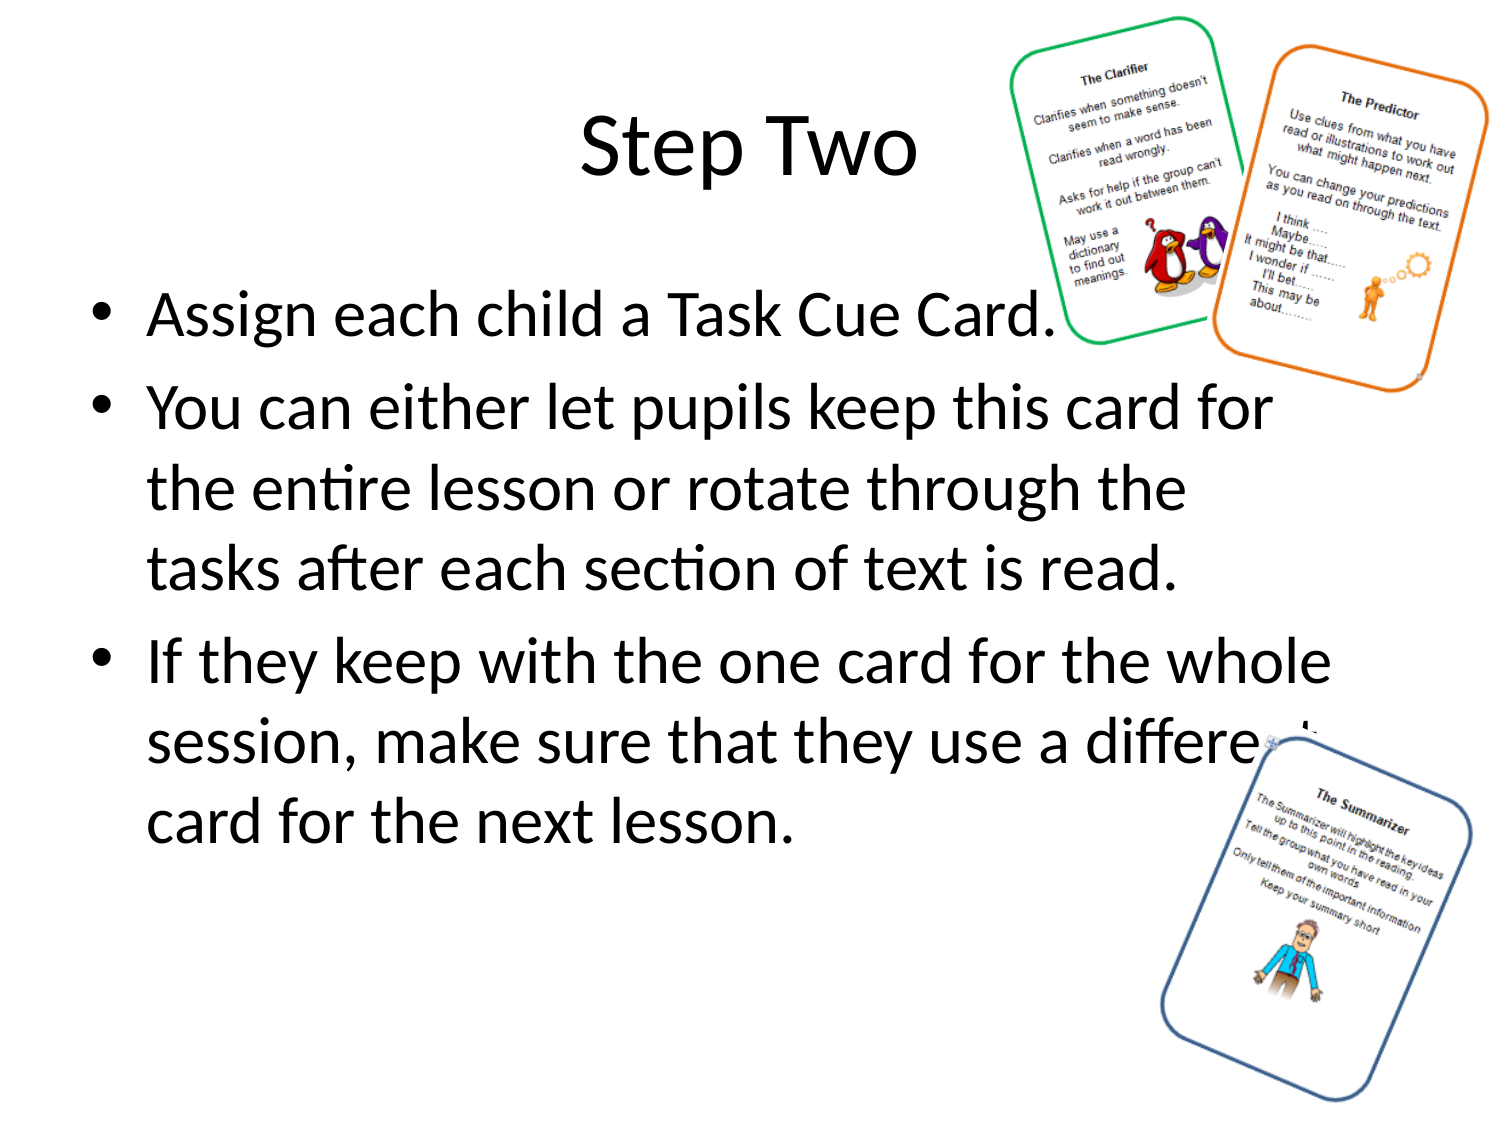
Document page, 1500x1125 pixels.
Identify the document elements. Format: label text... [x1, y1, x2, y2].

title Step Two [1340, 45, 1425, 52]
picture [1195, 748, 1438, 1087]
title Step Two [1251, 45, 1275, 52]
list Assign each child a Task Cue Card. You can either let pupils keep this card for the entire lesson or rotate through the tasks after each section of text is read. If they keep with the one card for the whole session, make sure that they use a different card for the next lesson. [75, 262, 1350, 1005]
title Step Two [75, 45, 1026, 233]
picture [1031, 24, 1465, 380]
